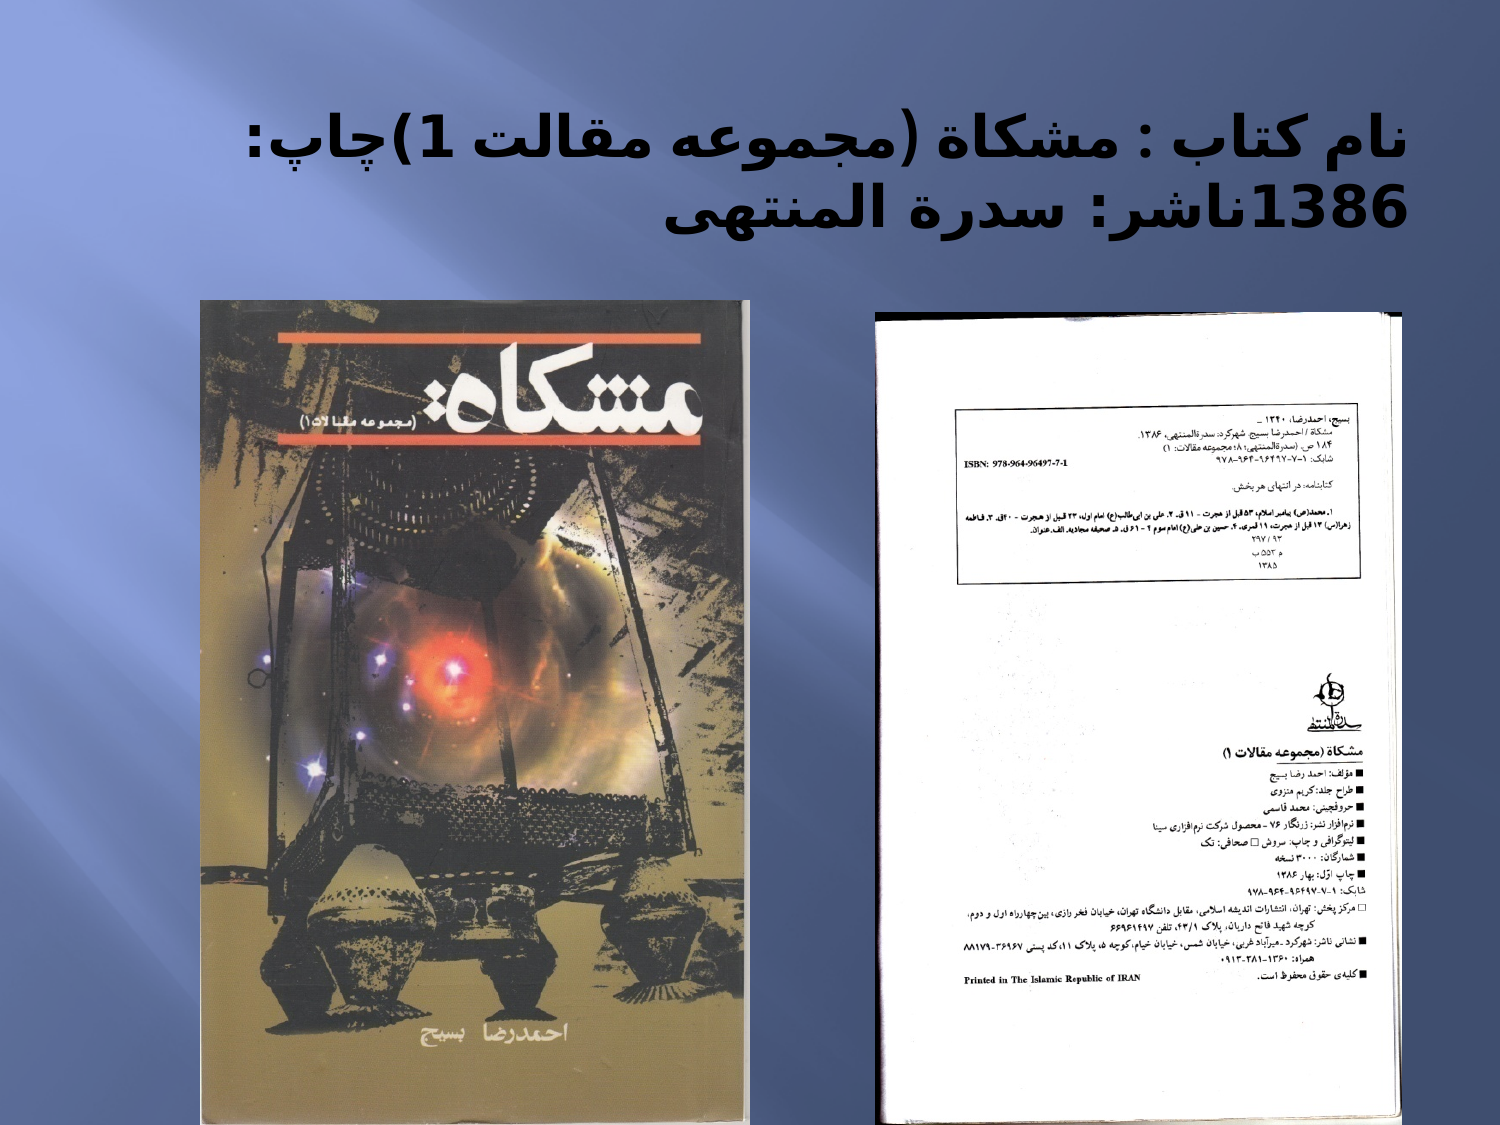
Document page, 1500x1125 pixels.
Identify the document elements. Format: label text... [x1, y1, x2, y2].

picture [199, 300, 751, 1125]
title نام کتاب : مشکاة (مجموعه مقالت 1)چاپ: 1386ناشر: سدرة المنتهی [50, 75, 1425, 263]
picture [874, 312, 1402, 1125]
